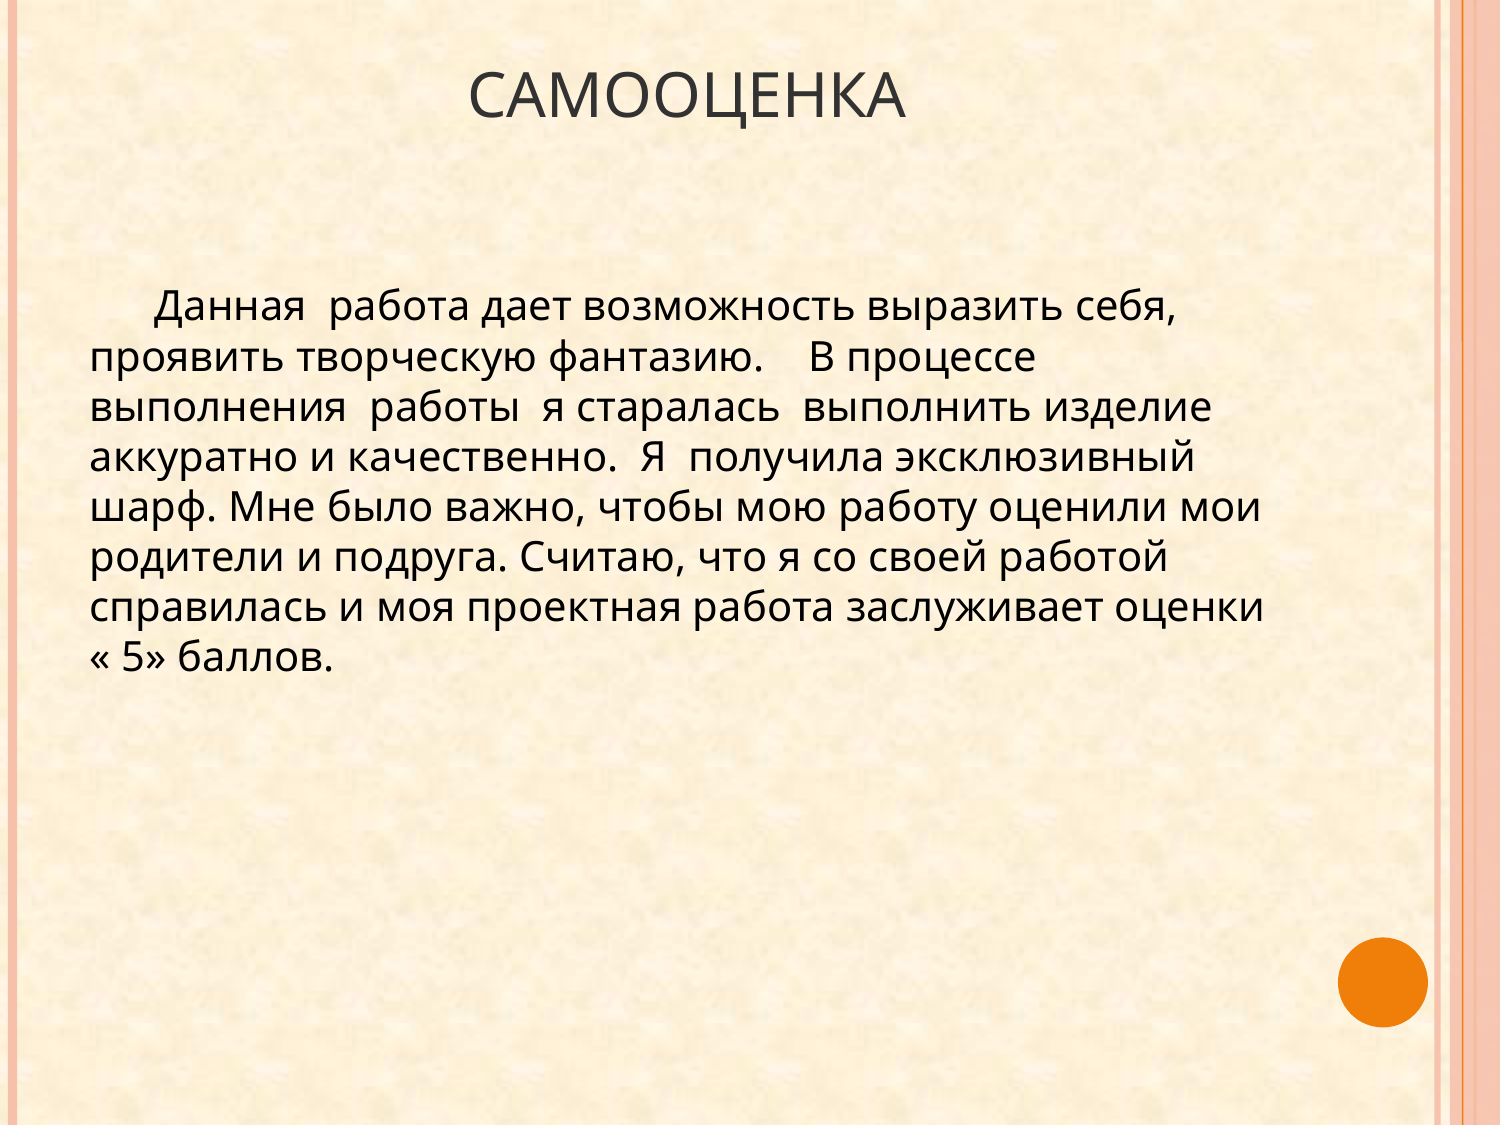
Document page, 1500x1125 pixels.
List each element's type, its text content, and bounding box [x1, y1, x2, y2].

picture [1441, 0, 1449, 1125]
picture [18, 0, 1434, 1125]
list Данная работа дает возможность выразить себя, проявить творческую фантазию. В процессе выполнения работы я старалась выполнить изделие аккуратно и качественно. Я получила эксклюзивный шарф. Мне было важно, чтобы мою работу оценили мои родители и подруга. Считаю, что я со своей работой справилась и моя проектная работа заслуживает оценки « 5» баллов. [75, 262, 1300, 1062]
picture [0, 0, 7, 1125]
title самооценка [75, 45, 1300, 138]
